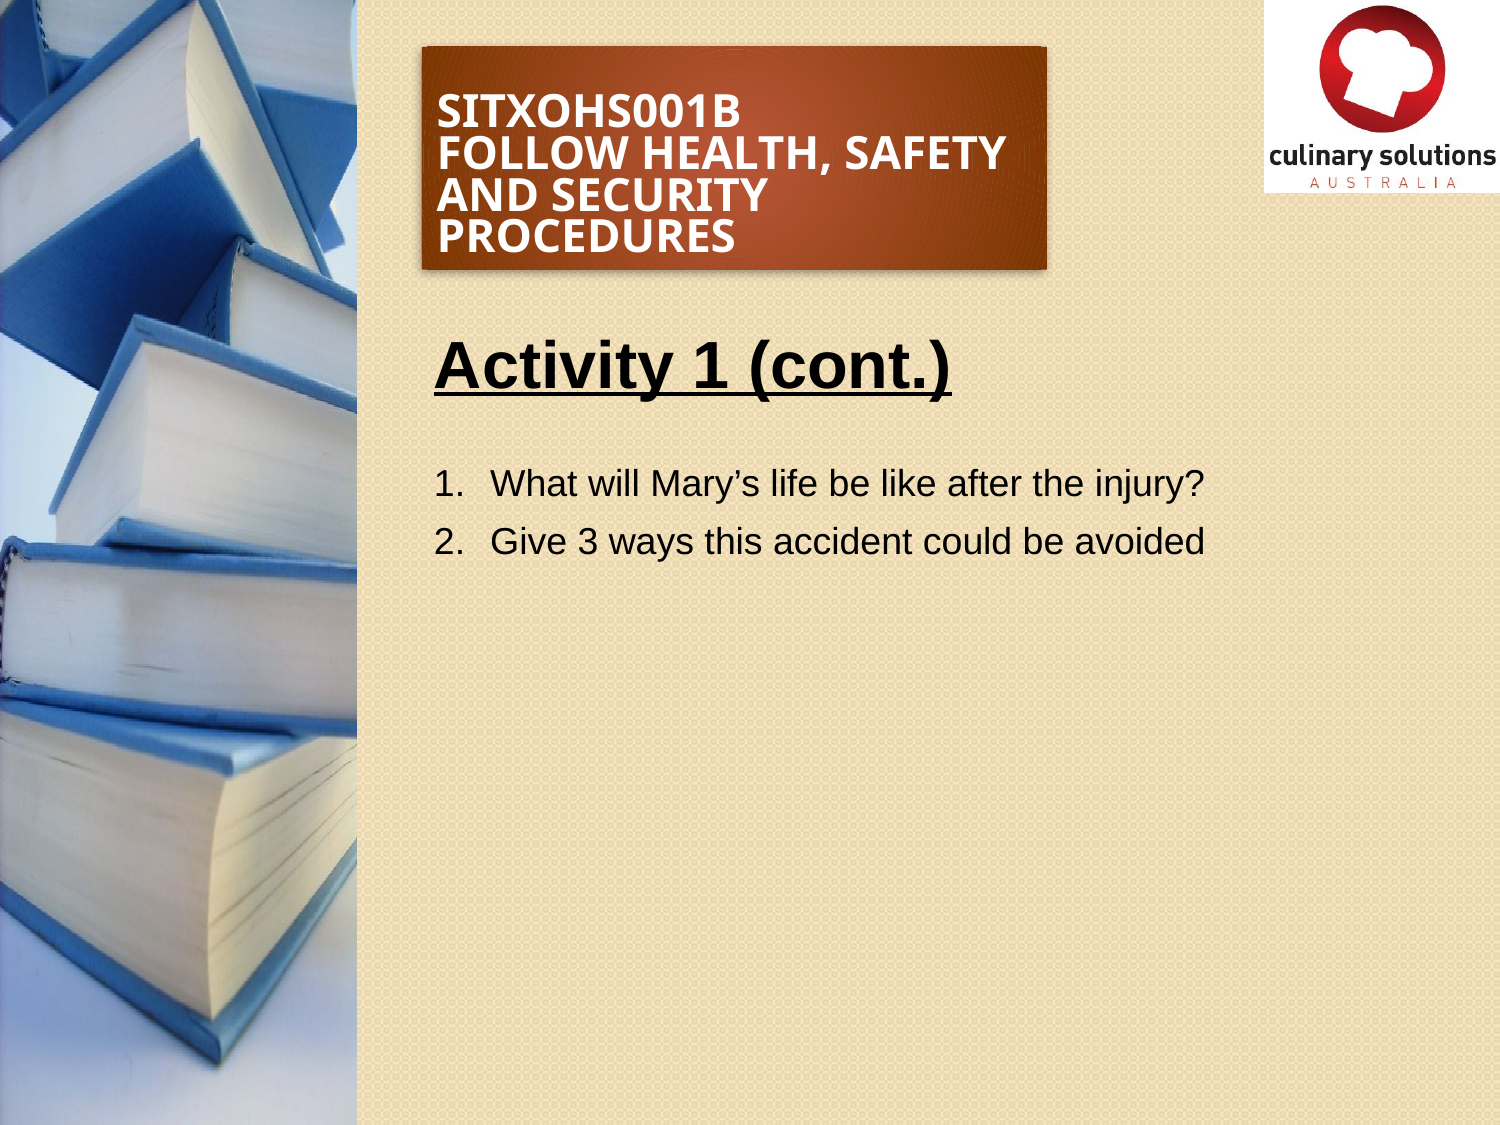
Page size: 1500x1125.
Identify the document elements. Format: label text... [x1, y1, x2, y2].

text_box Activity 1 (cont.) What will Mary’s life be like after the injury? Give 3 ways this accident could be avoided [419, 314, 1424, 615]
picture [1263, 0, 1500, 193]
title SITXOHS001B Follow HEALTH, SAFETY AND SECURITY PROCEDURES [421, 46, 1047, 270]
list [0, 0, 357, 1125]
